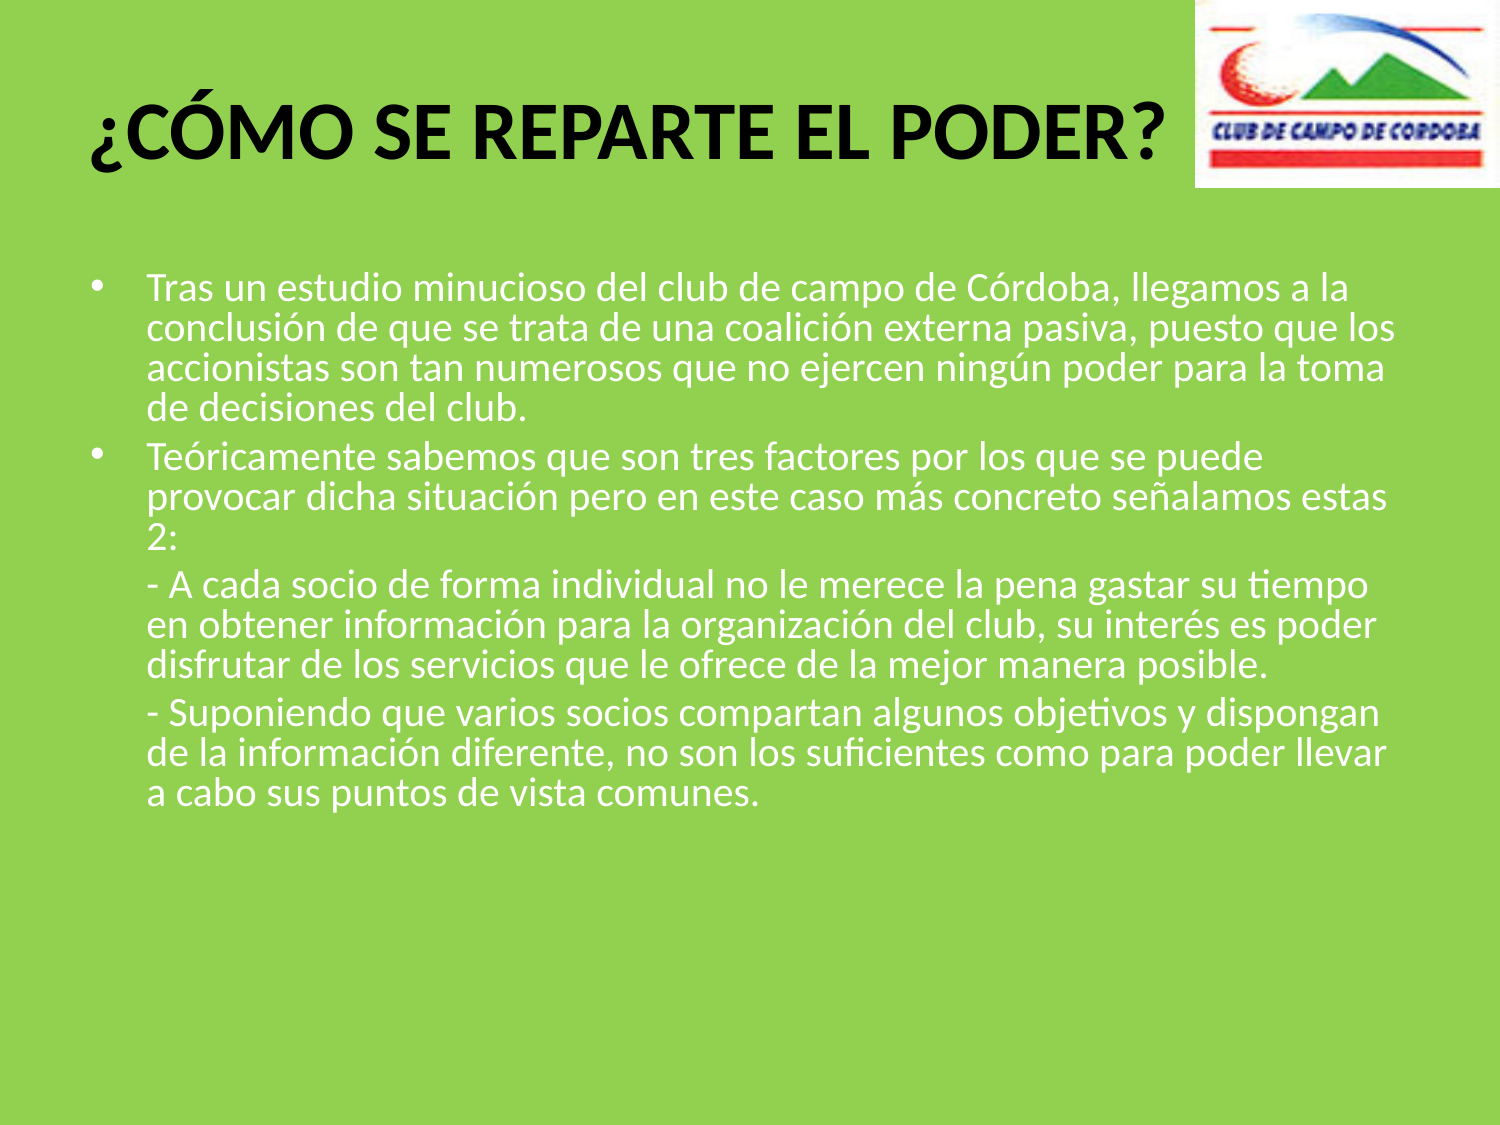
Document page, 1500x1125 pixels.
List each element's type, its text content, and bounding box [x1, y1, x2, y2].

picture [1195, 0, 1500, 188]
list Tras un estudio minucioso del club de campo de Córdoba, llegamos a la conclusión de que se trata de una coalición externa pasiva, puesto que los accionistas son tan numerosos que no ejercen ningún poder para la toma de decisiones del club. Teóricamente sabemos que son tres factores por los que se puede provocar dicha situación pero en este caso más concreto señalamos estas 2: - A cada socio de forma individual no le merece la pena gastar su tiempo en obtener información para la organización del club, su interés es poder disfrutar de los servicios que le ofrece de la mejor manera posible. - Suponiendo que varios socios compartan algunos objetivos y dispongan de la información diferente, no son los suficientes como para poder llevar a cabo sus puntos de vista comunes. [74, 262, 1426, 1006]
title ¿CÓMO SE REPARTE EL PODER? [0, 46, 1304, 306]
